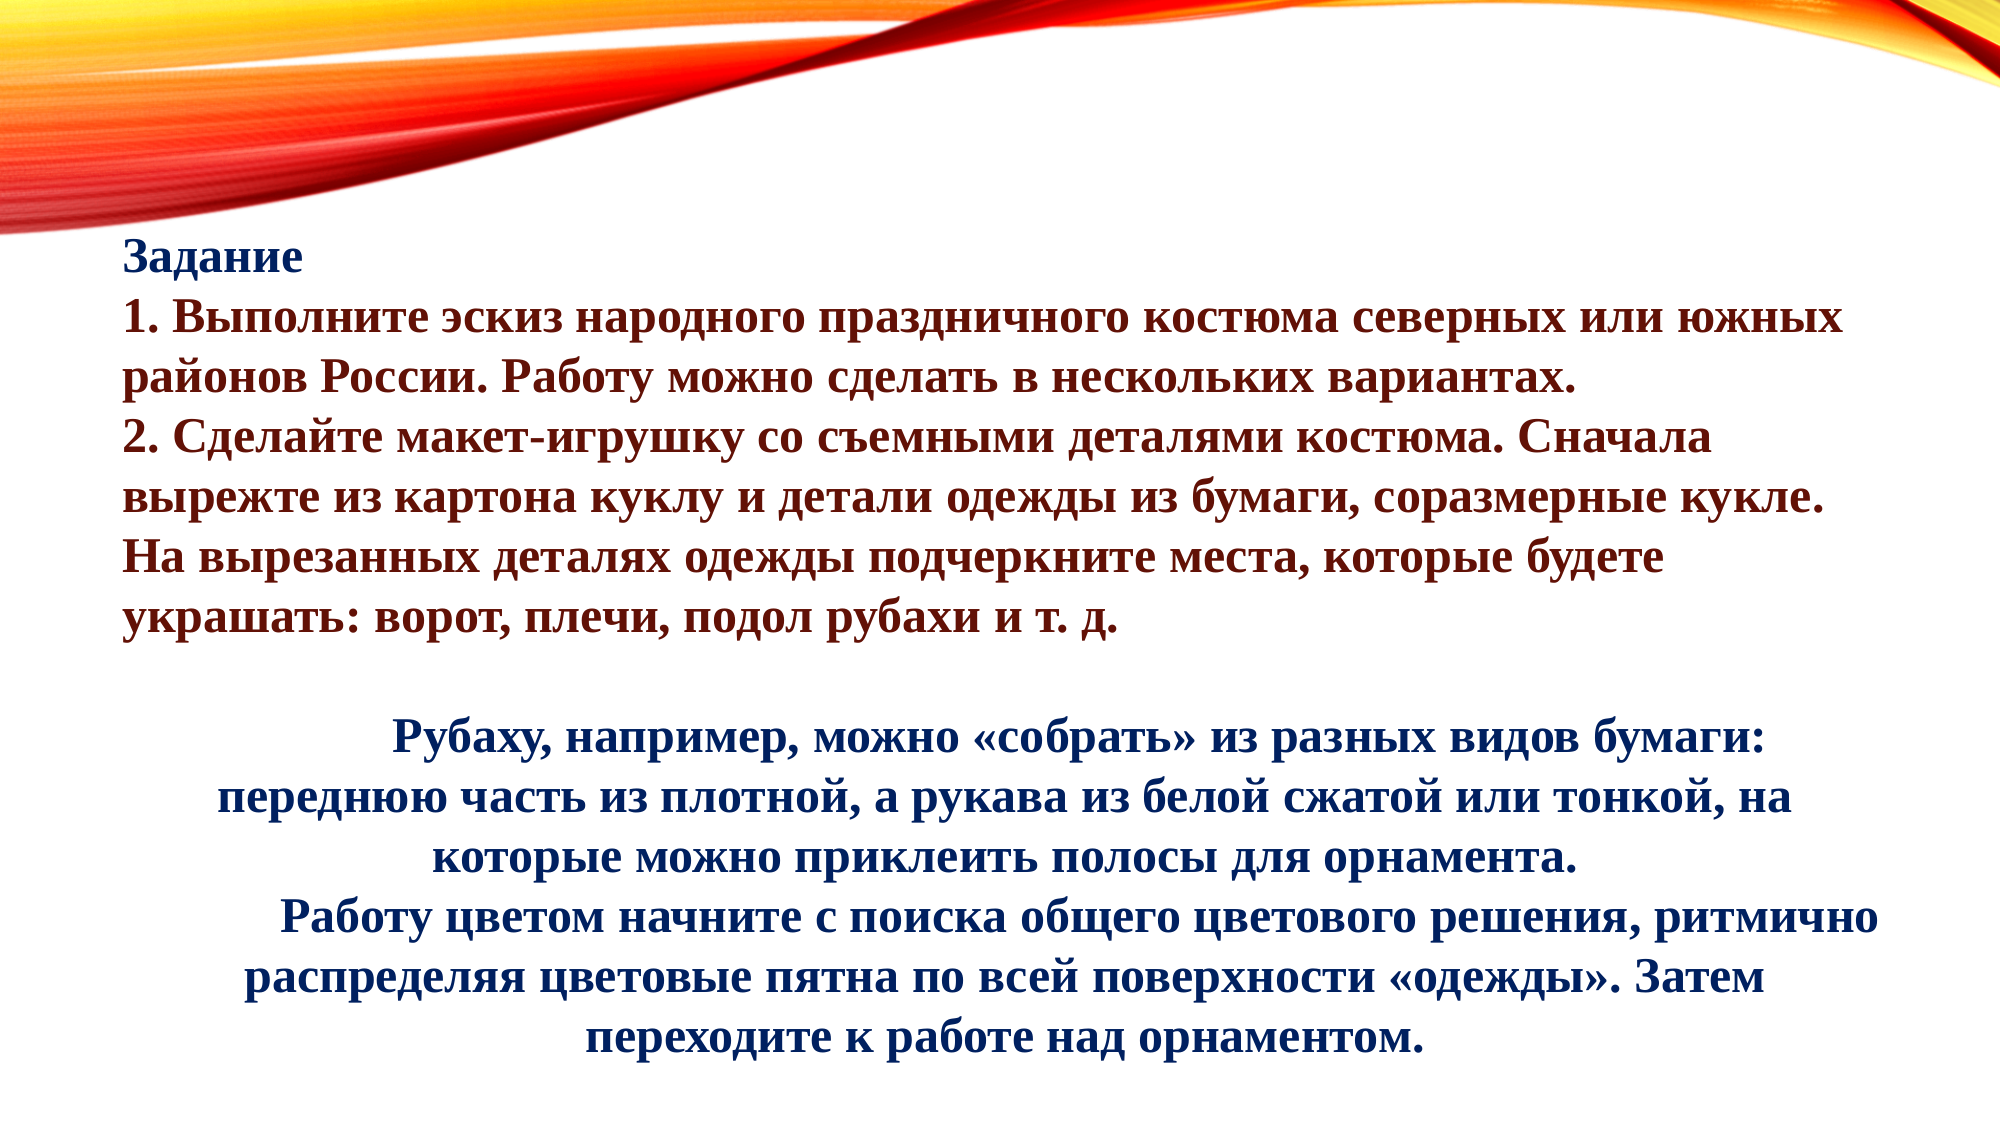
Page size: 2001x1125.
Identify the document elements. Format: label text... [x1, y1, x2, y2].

picture [0, 0, 2000, 237]
text_box Задание 1. Выполните эскиз народного праздничного костюма северных или южных районов России. Работу можно сделать в нескольких вариантах. 2. Сделайте макет-игрушку со съемными деталями костюма. Сначала вырежте из картона куклу и детали одежды из бумаги, соразмерные кукле. На вырезанных деталях одежды подчеркните места, которые будете украшать: ворот, плечи, подол рубахи и т. д. Рубаху, например, можно «собрать» из разных видов бумаги: переднюю часть из плотной, а рукава из белой сжатой или тонкой, на которые можно приклеить полосы для орнамента. Работу цветом начните с поиска общего цветового решения, ритмично распределяя цветовые пятна по всей поверхности «одежды». Затем переходите к работе над орнаментом. [107, 214, 1903, 1115]
